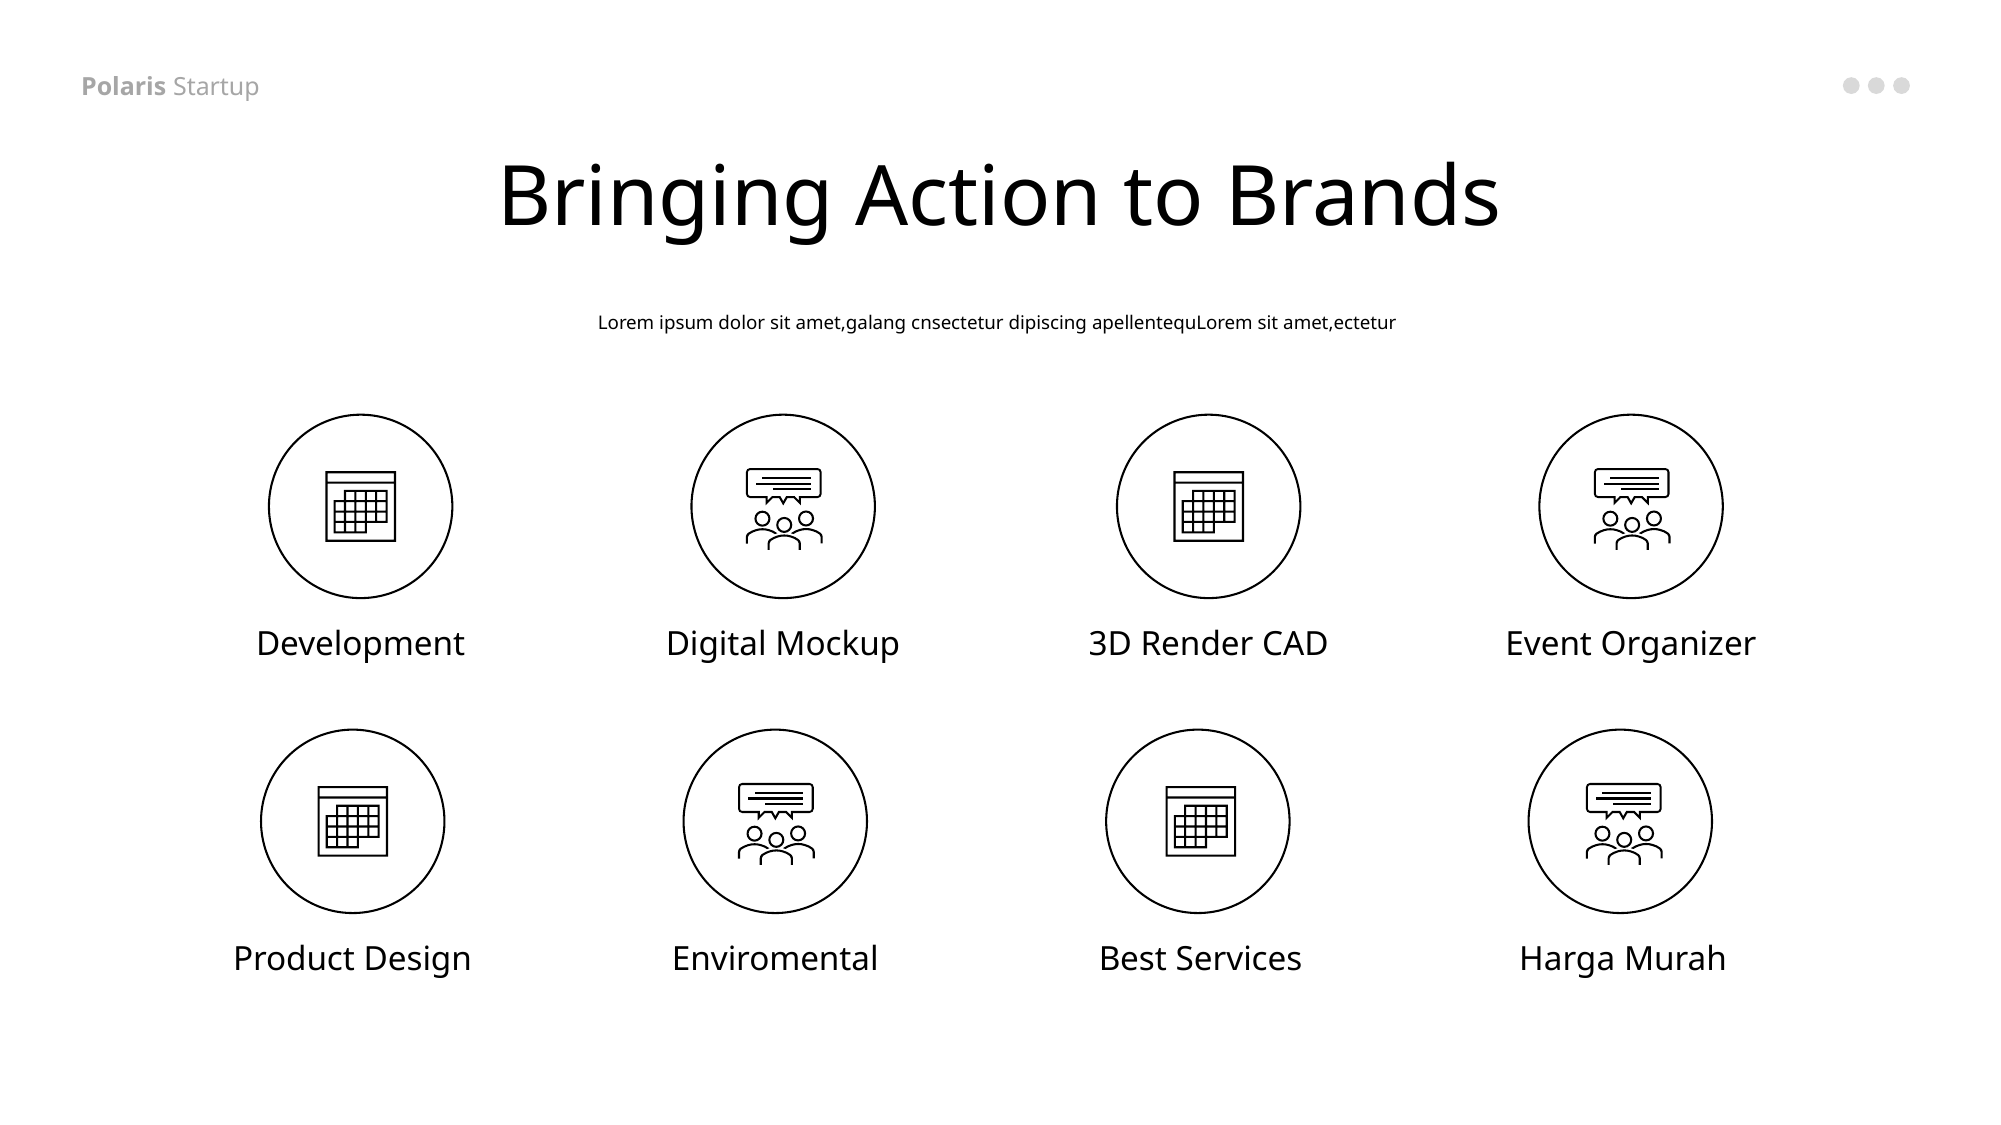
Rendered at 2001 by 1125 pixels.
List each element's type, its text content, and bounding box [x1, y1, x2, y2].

text_box [267, 413, 454, 600]
text_box Best Services [1043, 929, 1358, 985]
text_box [317, 786, 389, 857]
text_box Polaris Startup [66, 62, 328, 108]
text_box [1115, 413, 1302, 600]
text_box [1105, 728, 1291, 915]
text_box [1573, 774, 1674, 875]
text_box Lorem ipsum dolor sit amet,galang cnsectetur dipiscing apellentequLorem sit amet,ectetur [469, 280, 1529, 341]
text_box Harga Murah [1466, 929, 1781, 985]
text_box 3D Render CAD [1051, 614, 1366, 670]
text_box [725, 774, 826, 875]
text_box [1165, 786, 1237, 857]
text_box [259, 728, 446, 915]
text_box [325, 471, 396, 542]
text_box Product Design [195, 929, 510, 985]
text_box Event Organizer [1473, 614, 1789, 670]
text_box [690, 413, 876, 600]
text_box [682, 728, 869, 915]
text_box [1527, 728, 1714, 915]
text_box Digital Mockup [626, 614, 941, 670]
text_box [733, 459, 834, 560]
text_box Enviromental [618, 929, 933, 985]
text_box [1538, 413, 1724, 600]
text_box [1581, 459, 1681, 560]
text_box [1842, 77, 1910, 94]
text_box Bringing Action to Brands [453, 135, 1547, 250]
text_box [1173, 471, 1245, 542]
text_box Development [203, 614, 518, 670]
